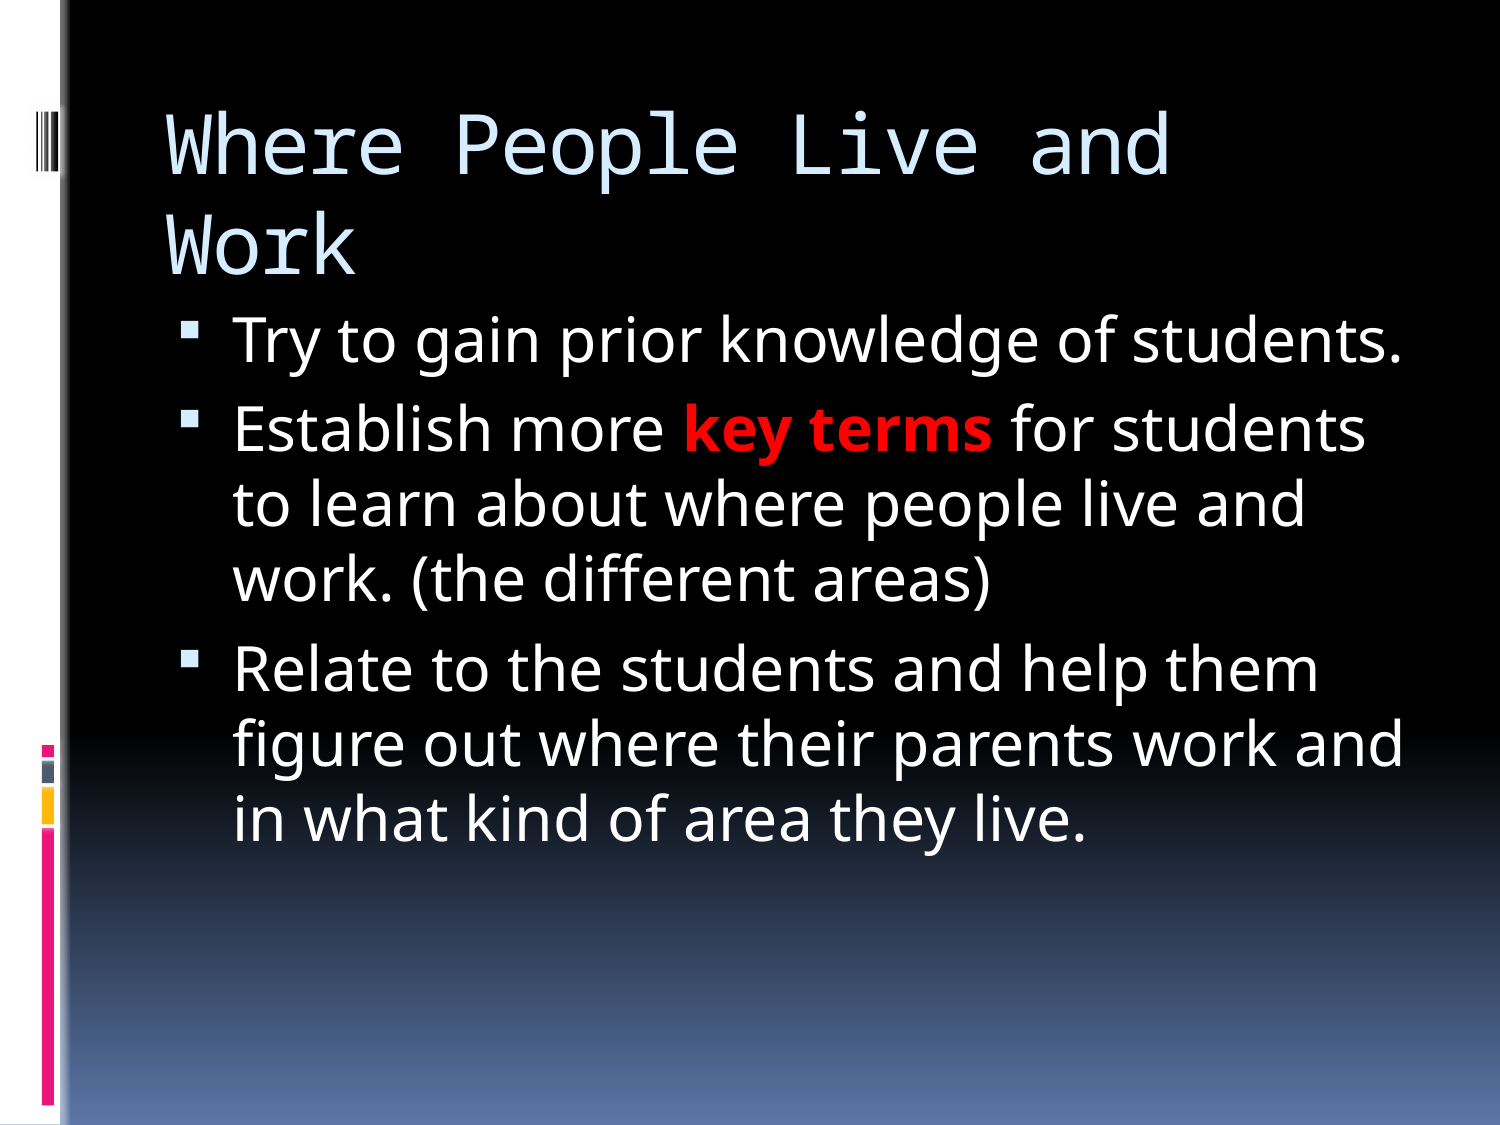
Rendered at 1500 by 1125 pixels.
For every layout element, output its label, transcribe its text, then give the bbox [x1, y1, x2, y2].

title Where People Live and Work [150, 83, 1425, 234]
list Try to gain prior knowledge of students. Establish more key terms for students to learn about where people live and work. (the different areas) Relate to the students and help them figure out where their parents work and in what kind of area they live. [150, 292, 1425, 1043]
